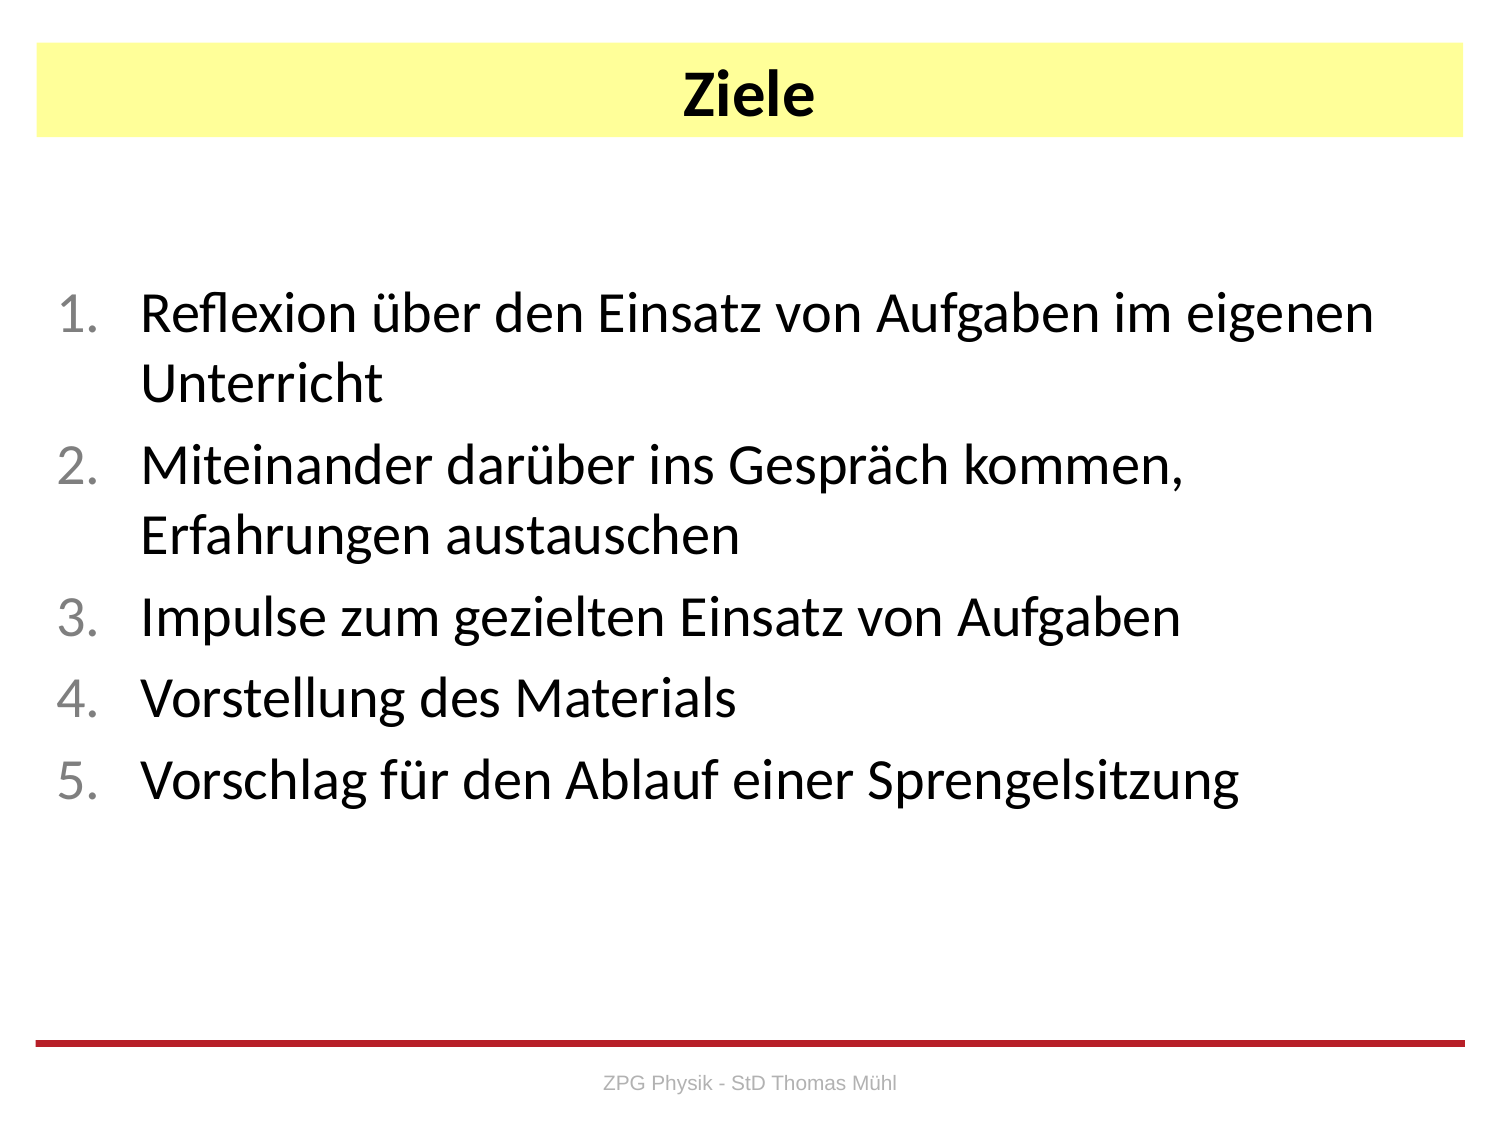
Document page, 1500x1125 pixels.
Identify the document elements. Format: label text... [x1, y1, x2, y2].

list Reflexion über den Einsatz von Aufgaben im eigenen Unterricht Miteinander darüber ins Gespräch kommen, Erfahrungen austauschen Impulse zum gezielten Einsatz von Aufgaben Vorstellung des Materials Vorschlag für den Ablauf einer Sprengelsitzung [41, 267, 1459, 1024]
title Ziele [41, 42, 1459, 149]
footer ZPG Physik - StD Thomas Mühl [383, 1065, 1117, 1125]
